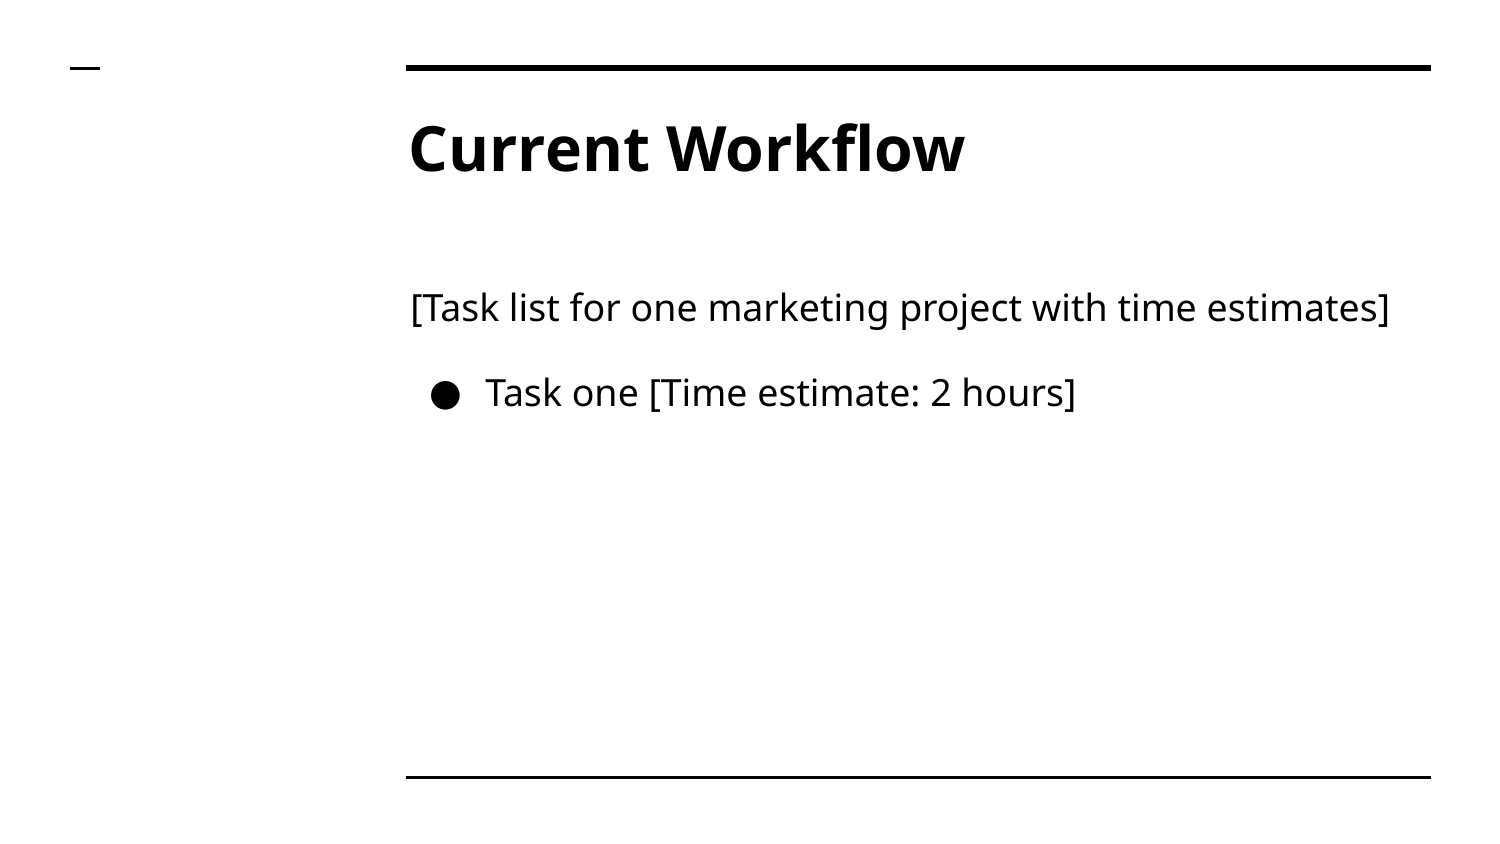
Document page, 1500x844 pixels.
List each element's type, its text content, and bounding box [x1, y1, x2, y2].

list [Task list for one marketing project with time estimates] Task one [Time estimate: 2 hours] [395, 261, 1433, 755]
title Current Workflow [393, 94, 1431, 199]
